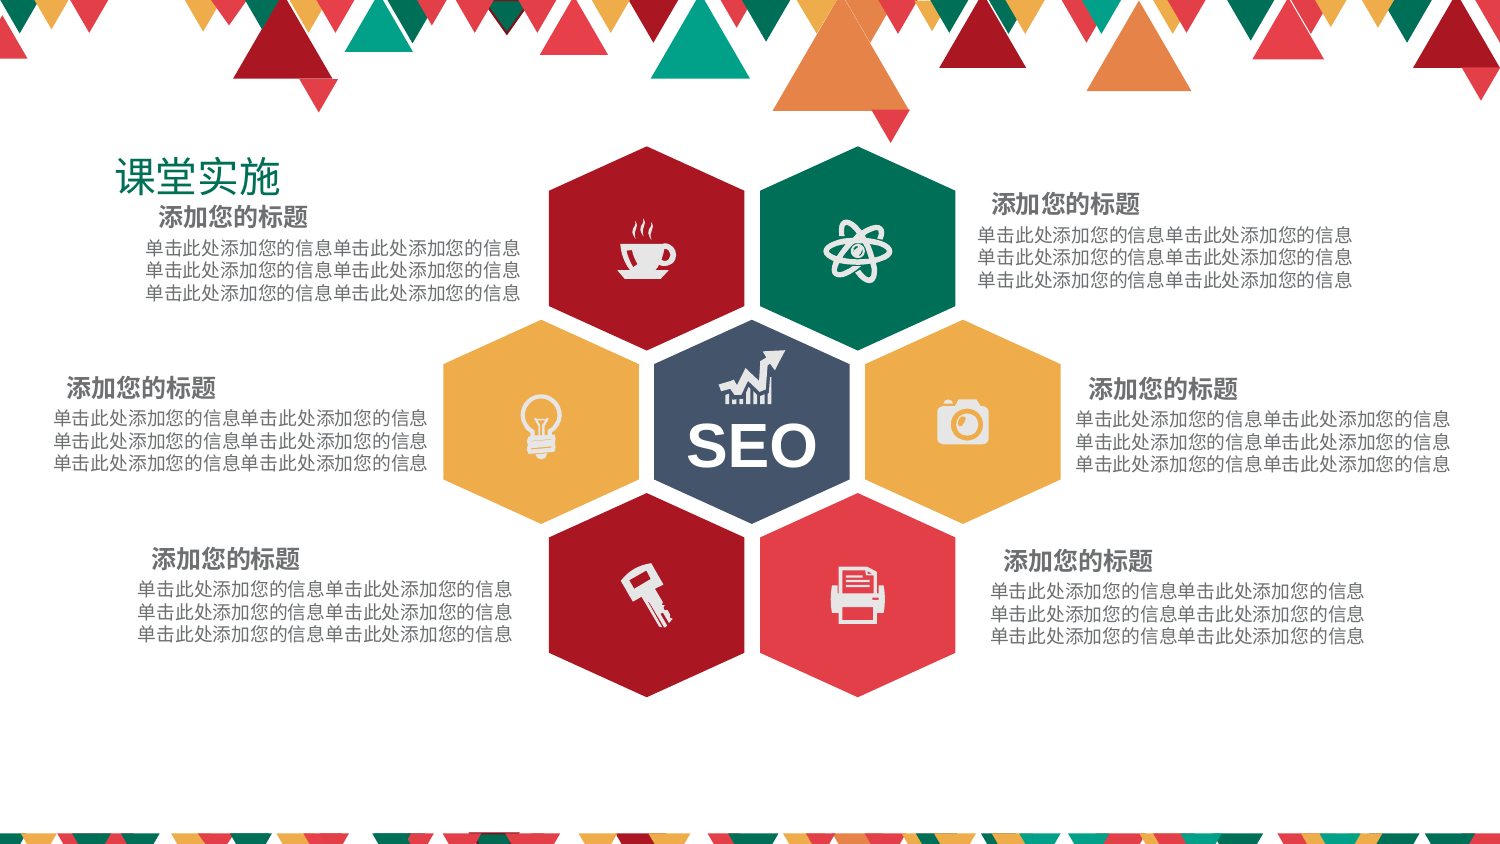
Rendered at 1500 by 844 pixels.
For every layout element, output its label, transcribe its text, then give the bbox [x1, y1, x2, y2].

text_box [1060, 365, 1472, 484]
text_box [548, 146, 745, 351]
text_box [865, 319, 1061, 524]
text_box [746, 386, 751, 405]
text_box [725, 393, 730, 405]
text_box [753, 391, 758, 405]
text_box [653, 318, 851, 526]
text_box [760, 146, 956, 351]
text_box 课堂实施 [99, 142, 297, 208]
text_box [130, 194, 542, 313]
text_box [122, 535, 534, 654]
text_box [962, 181, 1374, 300]
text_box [975, 538, 1386, 657]
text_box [760, 493, 956, 698]
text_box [38, 364, 449, 483]
text_box [718, 351, 785, 395]
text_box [548, 493, 745, 698]
text_box SEO [671, 397, 833, 487]
text_box [760, 394, 765, 405]
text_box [443, 319, 639, 524]
text_box [767, 377, 772, 405]
